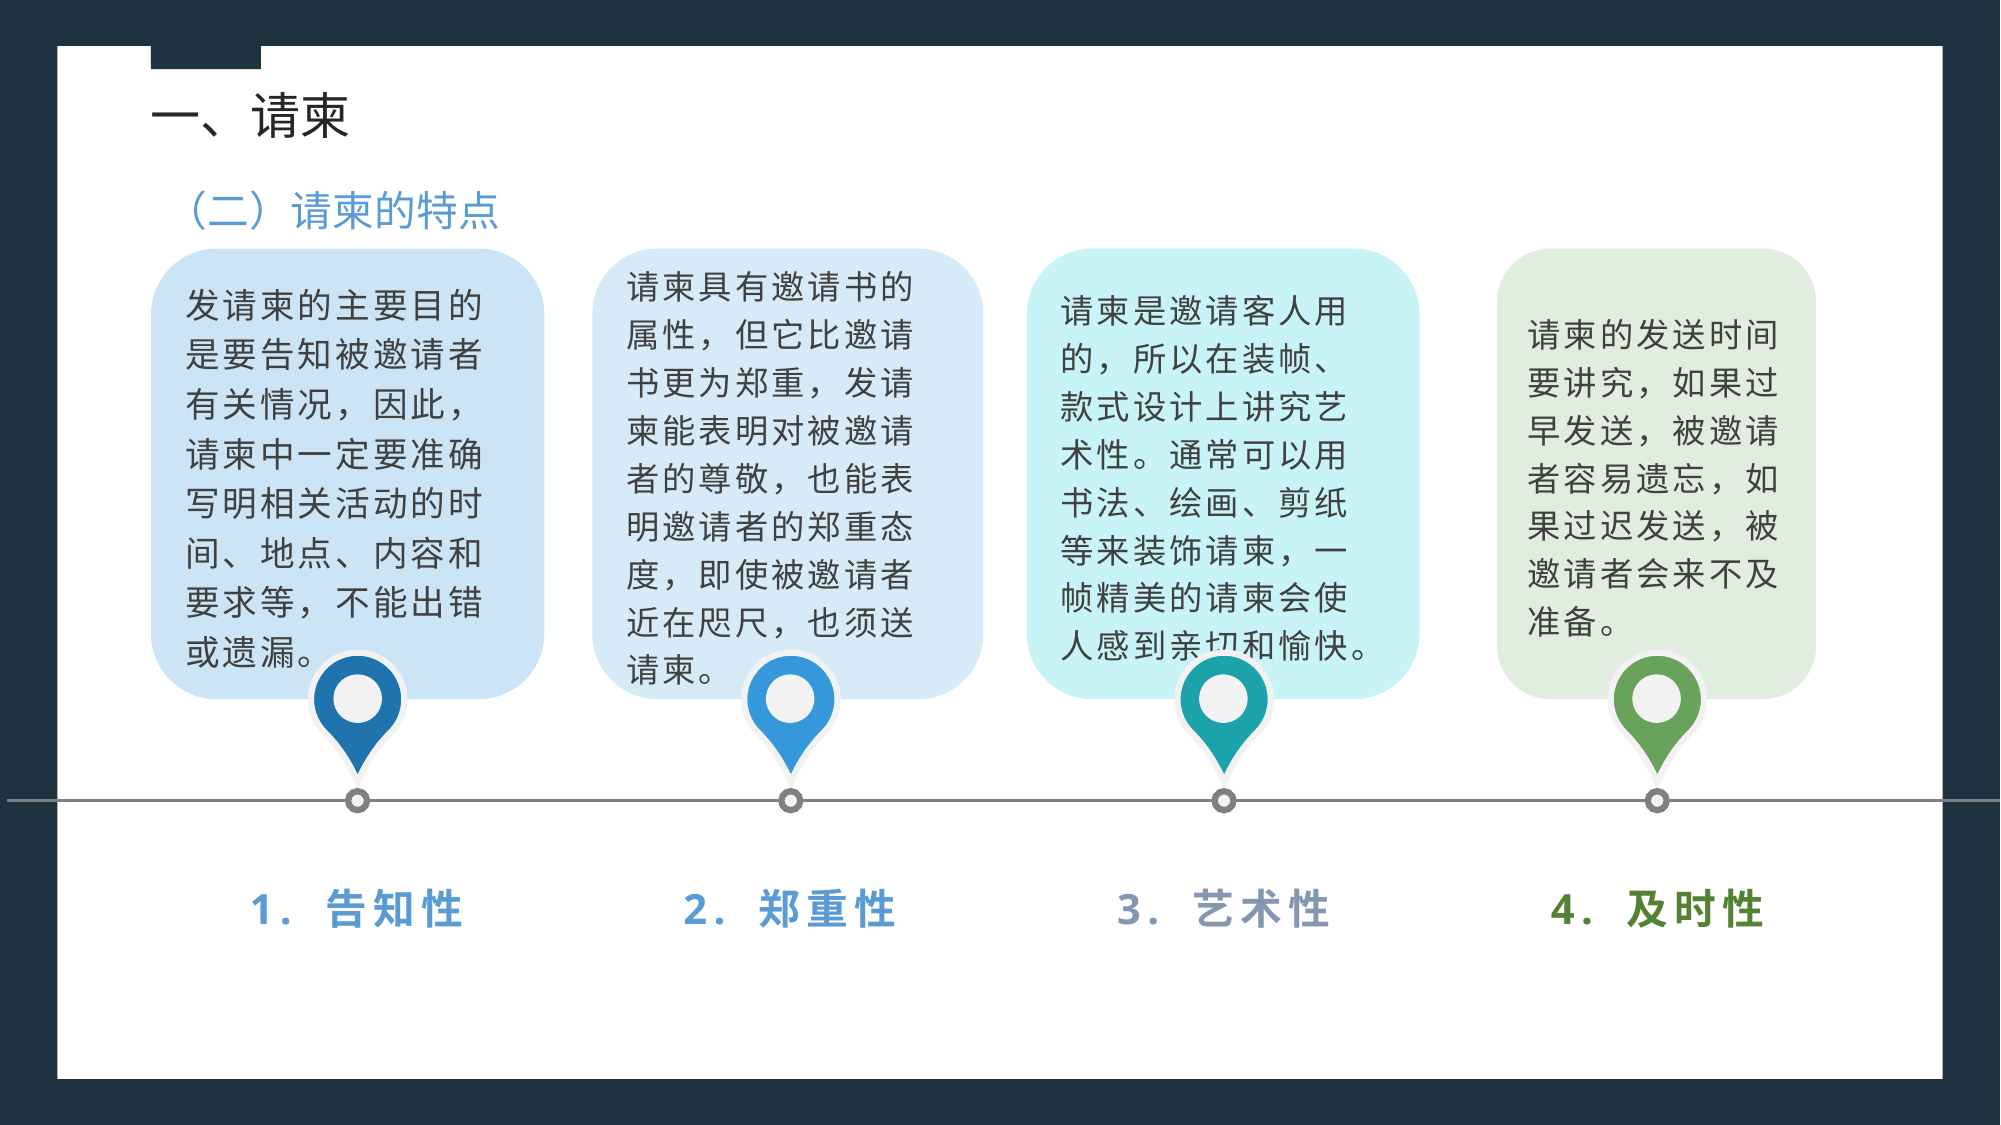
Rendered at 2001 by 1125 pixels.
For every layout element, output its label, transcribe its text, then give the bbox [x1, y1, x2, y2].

text_box 1. 告知性 [186, 865, 527, 1007]
text_box 请柬是邀请客人用的，所以在装帧、款式设计上讲究艺术性。通常可以用书法、绘画、剪纸等来装饰请柬，一帧精美的请柬会使人感到亲切和愉快。 [1025, 247, 1421, 701]
text_box [743, 651, 839, 785]
text_box [347, 801, 369, 812]
text_box [1609, 651, 1706, 785]
text_box 2. 郑重性 [620, 865, 960, 1007]
text_box [332, 673, 383, 724]
text_box [1646, 801, 1668, 812]
text_box [1213, 790, 1235, 800]
text_box [764, 673, 816, 724]
text_box 一、请柬 [150, 77, 622, 152]
text_box [1176, 651, 1272, 785]
text_box [780, 801, 802, 812]
text_box [1213, 801, 1235, 812]
text_box 发请柬的主要目的是要告知被邀请者有关情况，因此，请柬中一定要准确写明相关活动的时间、地点、内容和要求等，不能出错或遗漏。 [149, 247, 546, 701]
text_box [309, 651, 406, 785]
text_box 请柬的发送时间要讲究，如果过早发送，被邀请者容易遗忘，如果过迟发送，被邀请者会来不及准备。 [1496, 247, 1818, 701]
text_box （二）请柬的特点 [150, 152, 1138, 243]
text_box 4. 及时性 [1487, 865, 1828, 1007]
text_box [1646, 790, 1668, 800]
text_box [1198, 673, 1249, 724]
text_box [780, 790, 802, 800]
text_box [347, 790, 368, 800]
text_box 请柬具有邀请书的属性，但它比邀请书更为郑重，发请柬能表明对被邀请者的尊敬，也能表明邀请者的郑重态度，即使被邀请者近在咫尺，也须送请柬。 [591, 247, 985, 701]
text_box 3. 艺术性 [1053, 865, 1394, 1007]
text_box [1631, 673, 1682, 724]
